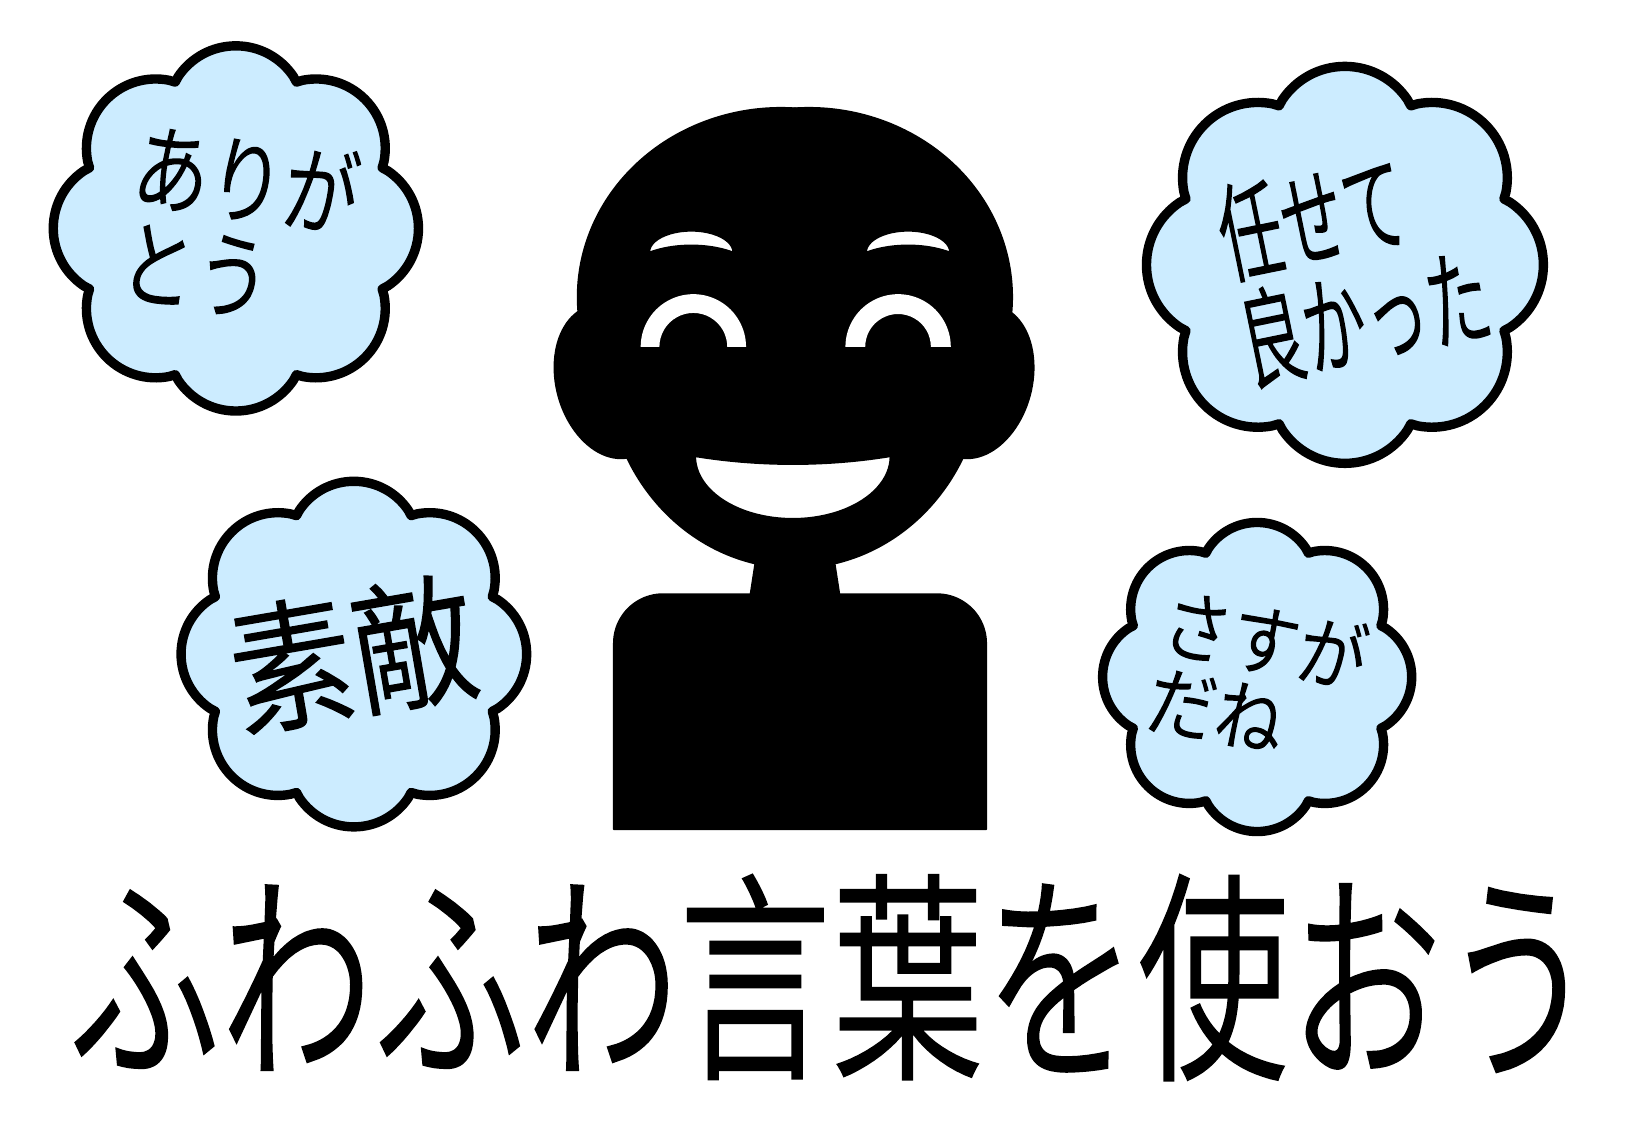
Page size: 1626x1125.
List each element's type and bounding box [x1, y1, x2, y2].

text_box [53, 45, 1544, 832]
